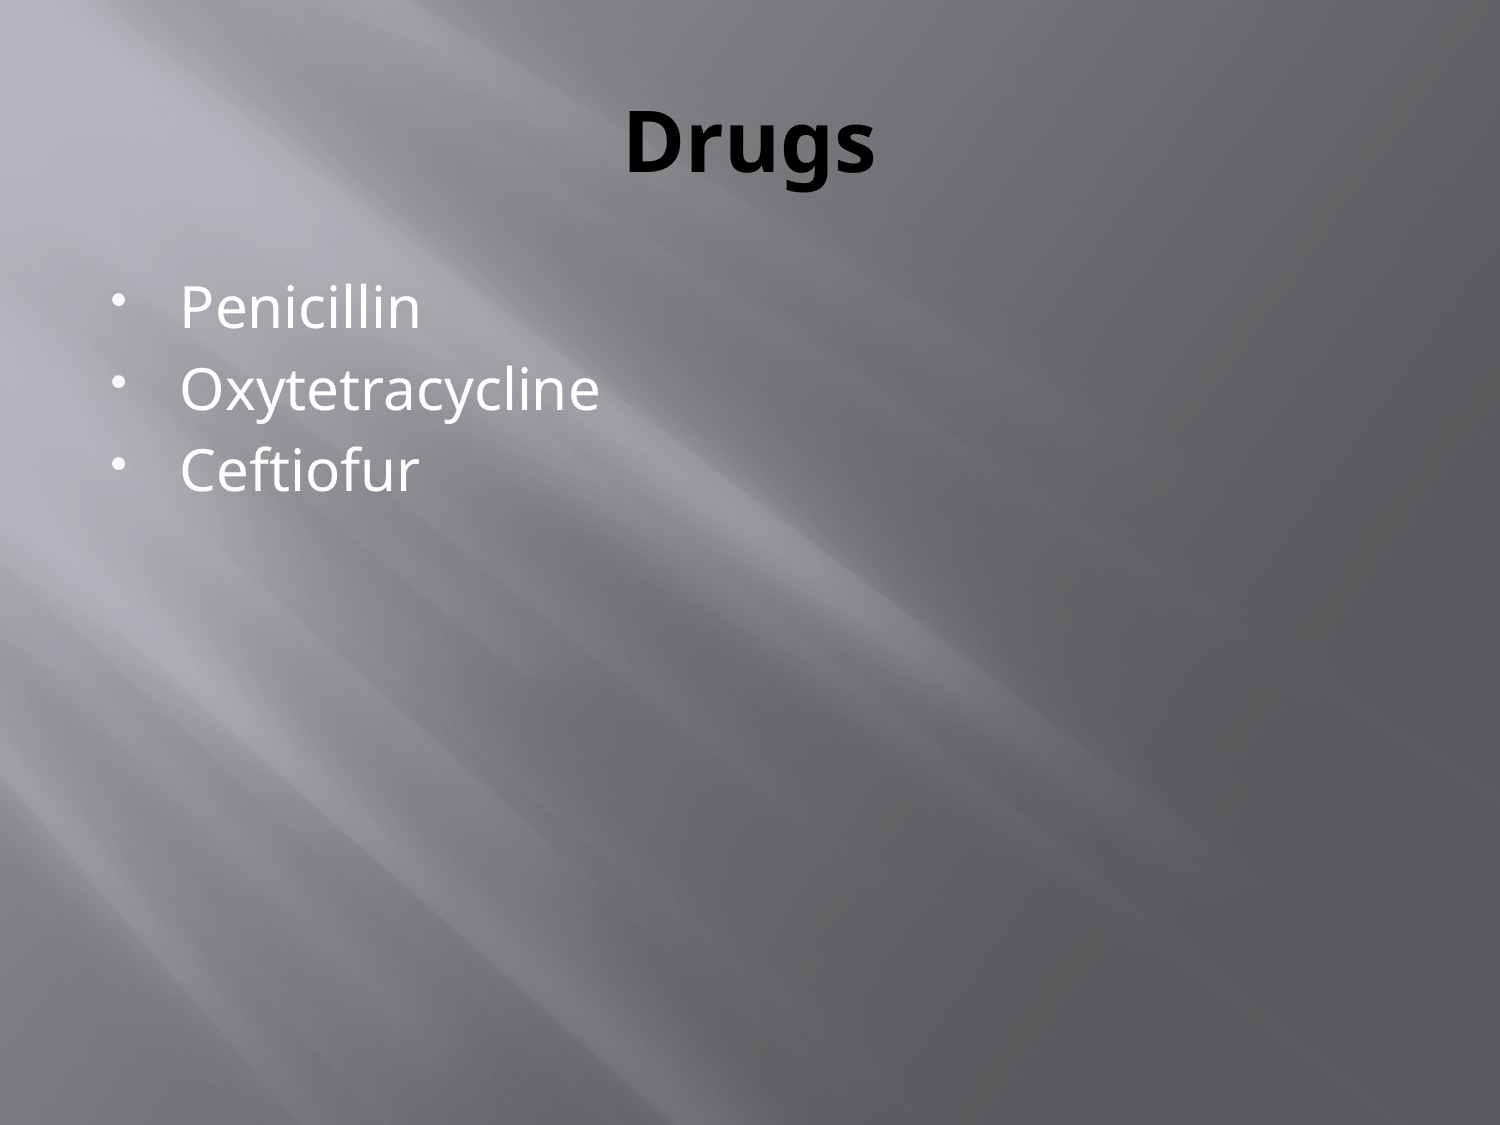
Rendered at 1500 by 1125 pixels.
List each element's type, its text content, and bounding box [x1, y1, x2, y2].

list Penicillin Oxytetracycline Ceftiofur [75, 262, 1425, 1035]
title Drugs [75, 45, 1425, 233]
